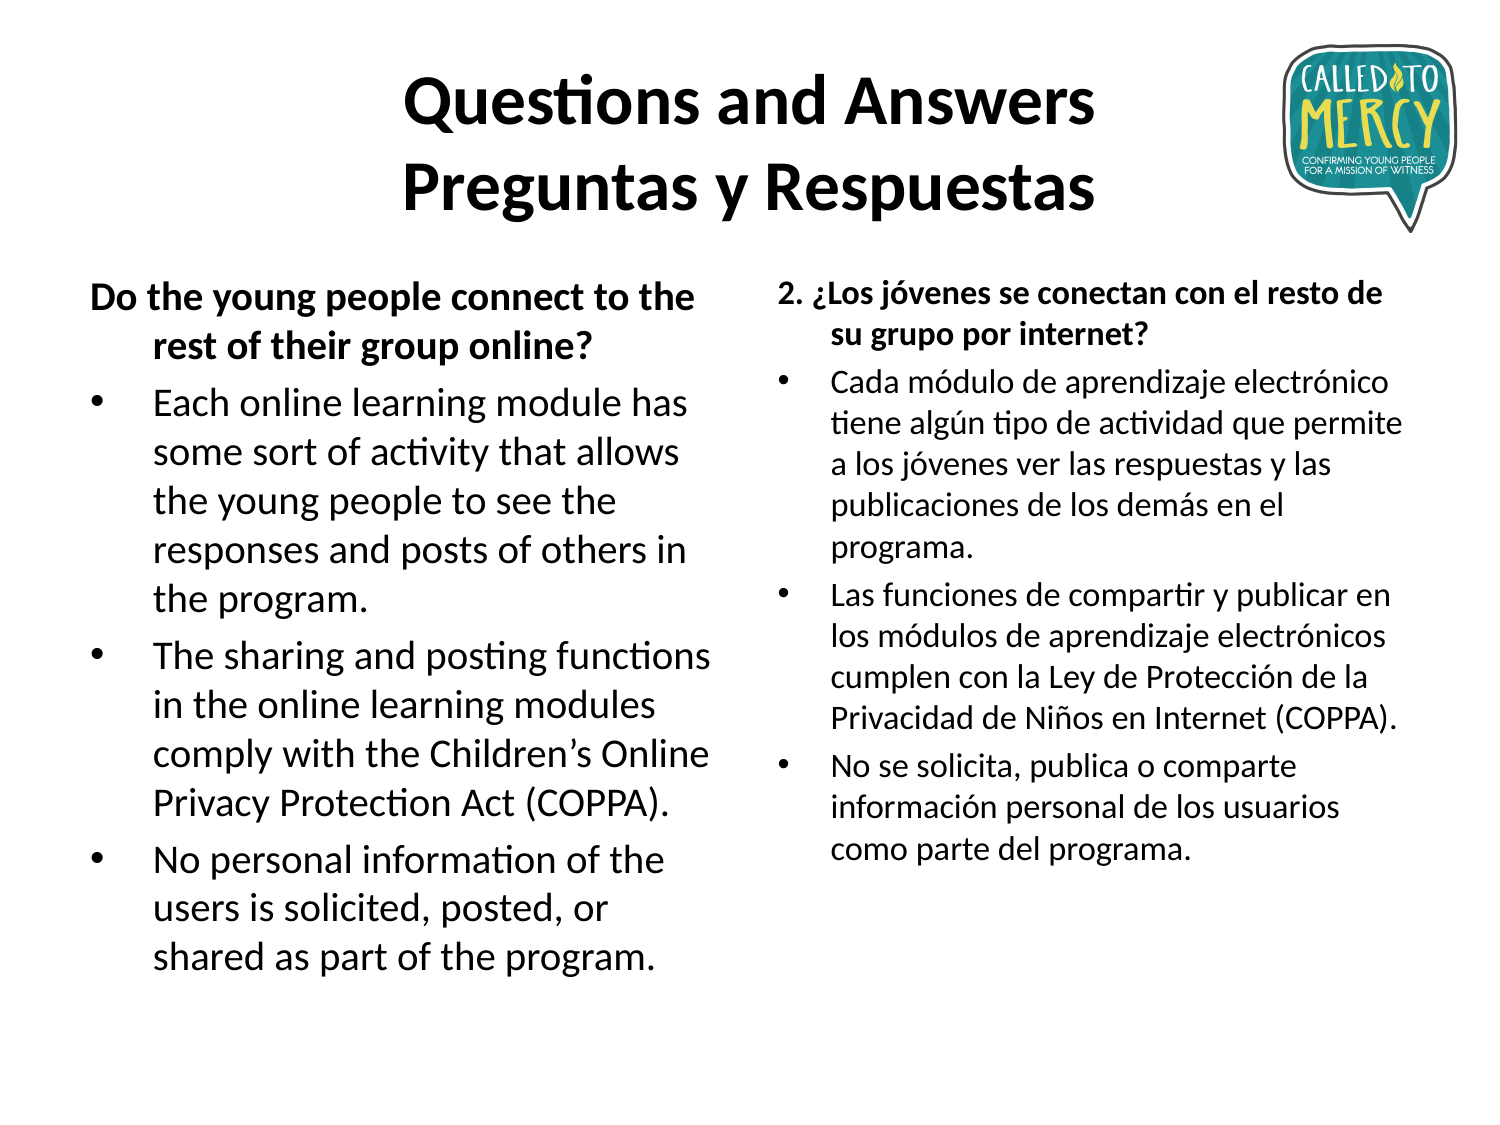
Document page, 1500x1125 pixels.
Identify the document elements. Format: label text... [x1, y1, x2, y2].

list Do the young people connect to the rest of their group online? Each online learning module has some sort of activity that allows the young people to see the responses and posts of others in the program. The sharing and posting functions in the online learning modules comply with the Children’s Online Privacy Protection Act (COPPA). No personal information of the users is solicited, posted, or shared as part of the program. [75, 262, 738, 1005]
picture [1237, 44, 1500, 234]
list 2. ¿Los jóvenes se conectan con el resto de su grupo por internet? Cada módulo de aprendizaje electrónico tiene algún tipo de actividad que permite a los jóvenes ver las respuestas y las publicaciones de los demás en el programa. Las funciones de compartir y publicar en los módulos de aprendizaje electrónicos cumplen con la Ley de Protección de la Privacidad de Niños en Internet (COPPA). No se solicita, publica o comparte información personal de los usuarios como parte del programa. [762, 262, 1425, 1005]
title Questions and Answers Preguntas y Respuestas [75, 45, 1235, 233]
